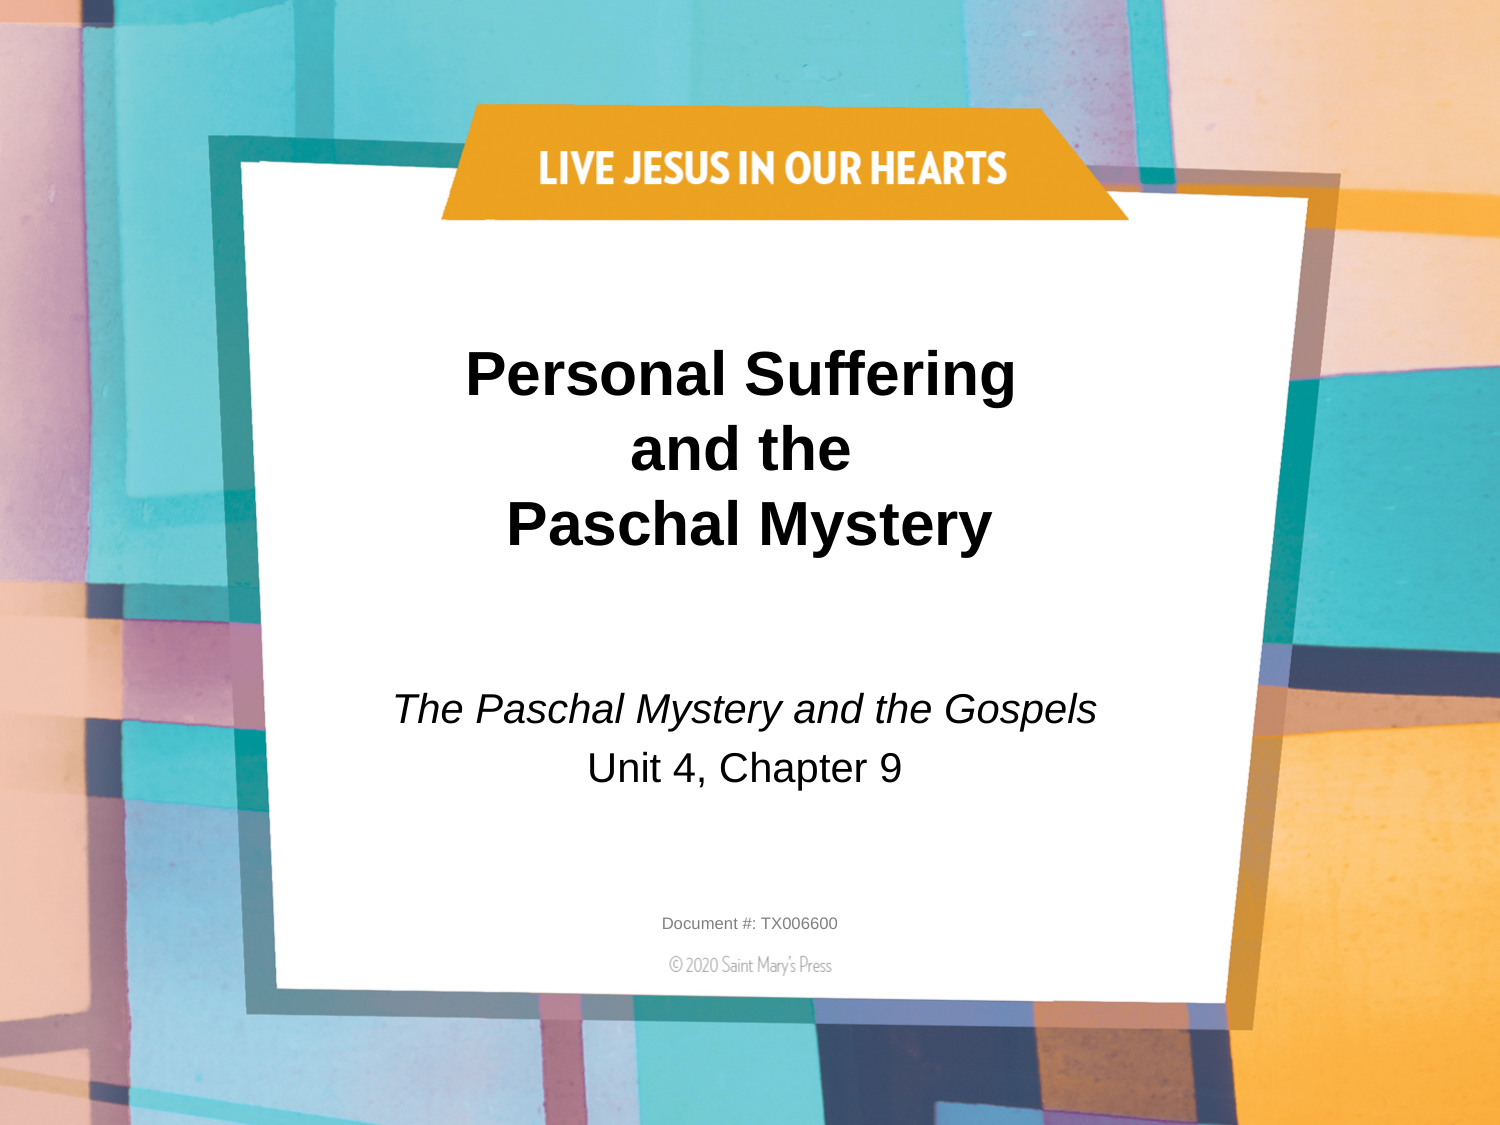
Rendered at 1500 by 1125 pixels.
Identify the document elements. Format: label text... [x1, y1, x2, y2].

picture [0, 0, 1500, 324]
picture [0, 933, 1500, 1125]
picture [0, 567, 1500, 912]
title Personal Suffering and the Paschal Mystery [0, 324, 1500, 567]
text_box Document #: TX006600 [0, 912, 1500, 933]
text_box The Paschal Mystery and the Gospels Unit 4, Chapter 9 [0, 674, 1495, 838]
